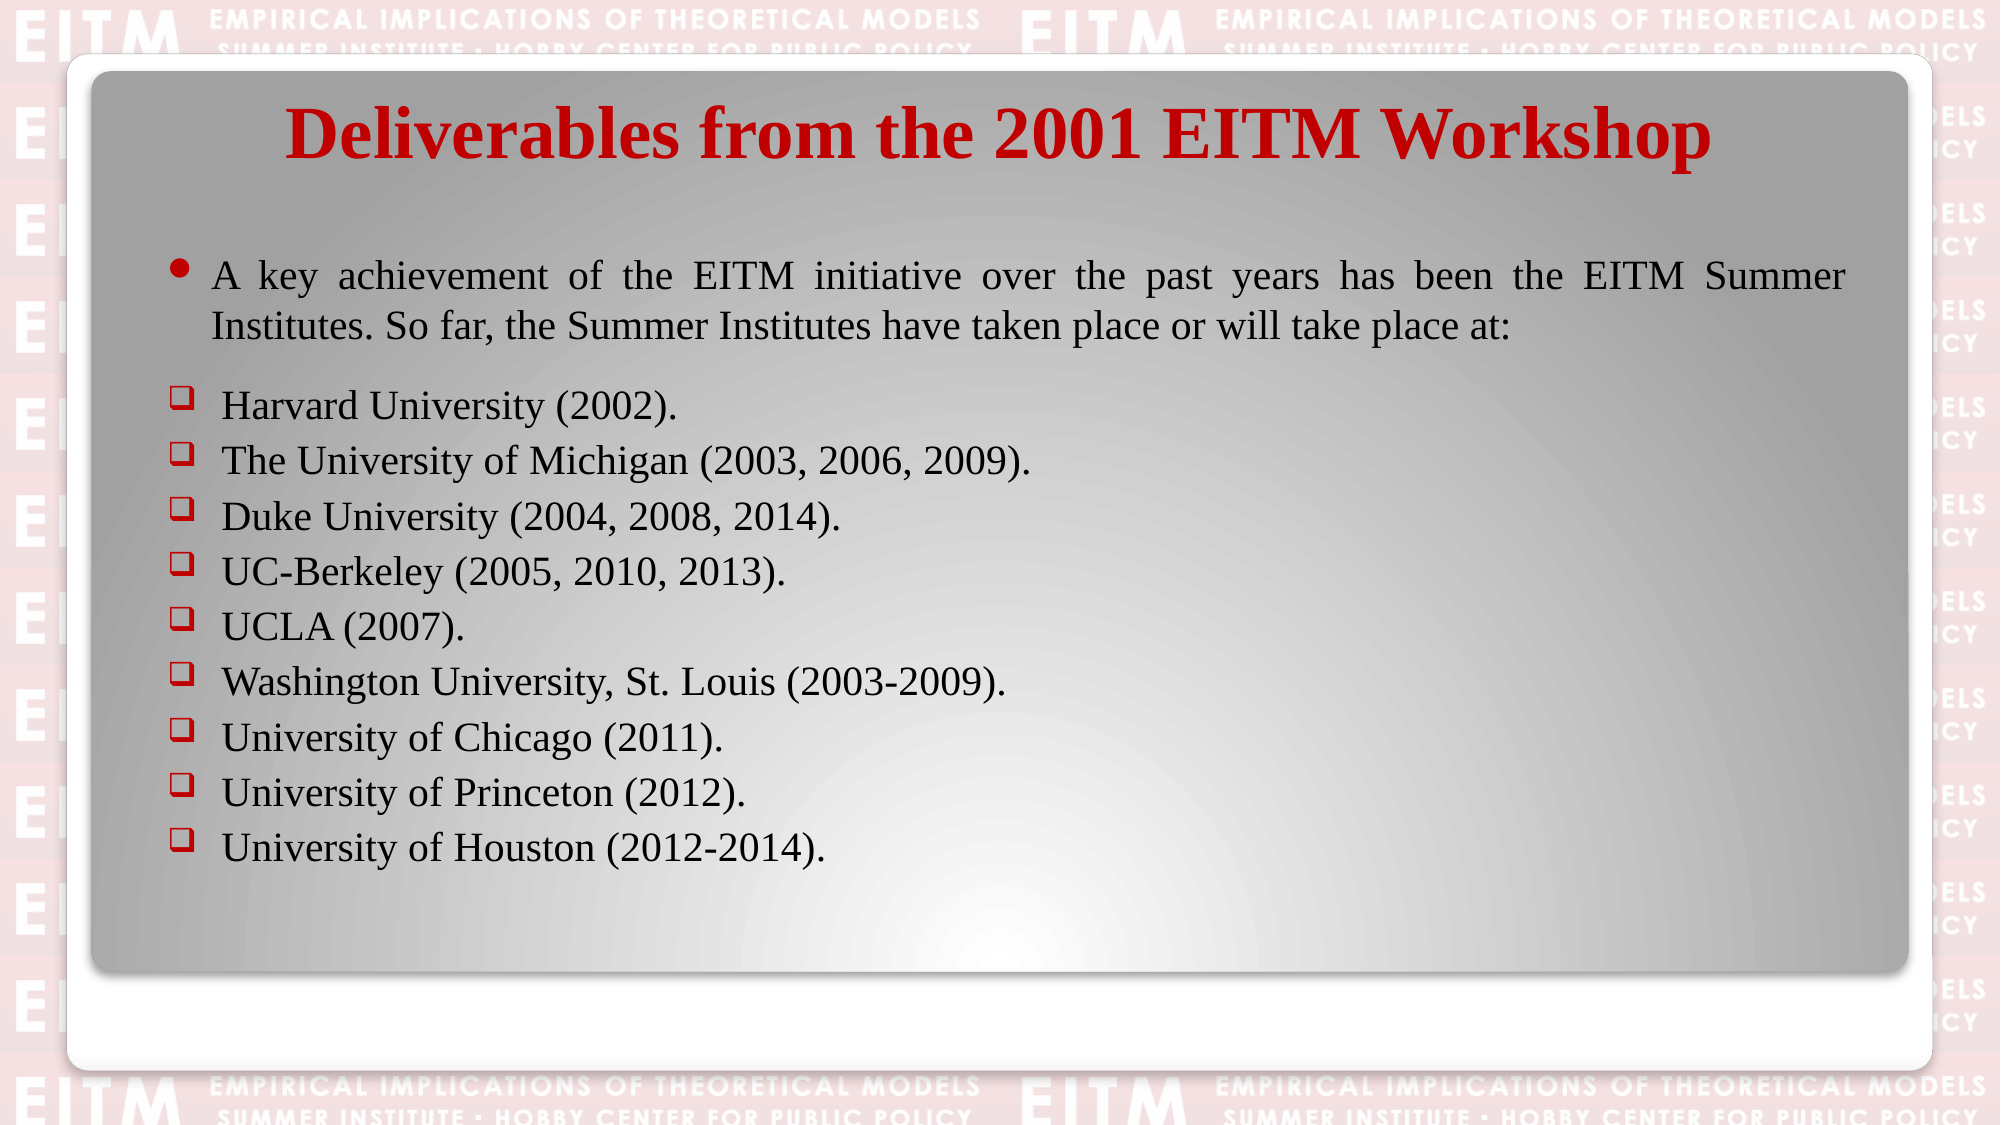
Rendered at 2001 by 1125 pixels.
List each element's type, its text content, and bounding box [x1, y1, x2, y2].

list A key achievement of the EITM initiative over the past years has been the EITM Summer Institutes. So far, the Summer Institutes have taken place or will take place at: Harvard University (2002). The University of Michigan (2003, 2006, 2009). Duke University (2004, 2008, 2014). UC-Berkeley (2005, 2010, 2013). UCLA (2007). Washington University, St. Louis (2003-2009). University of Chicago (2011). University of Princeton (2012). University of Houston (2012-2014). [137, 232, 1863, 1030]
title Deliverables from the 2001 EITM Workshop [137, 30, 1863, 182]
